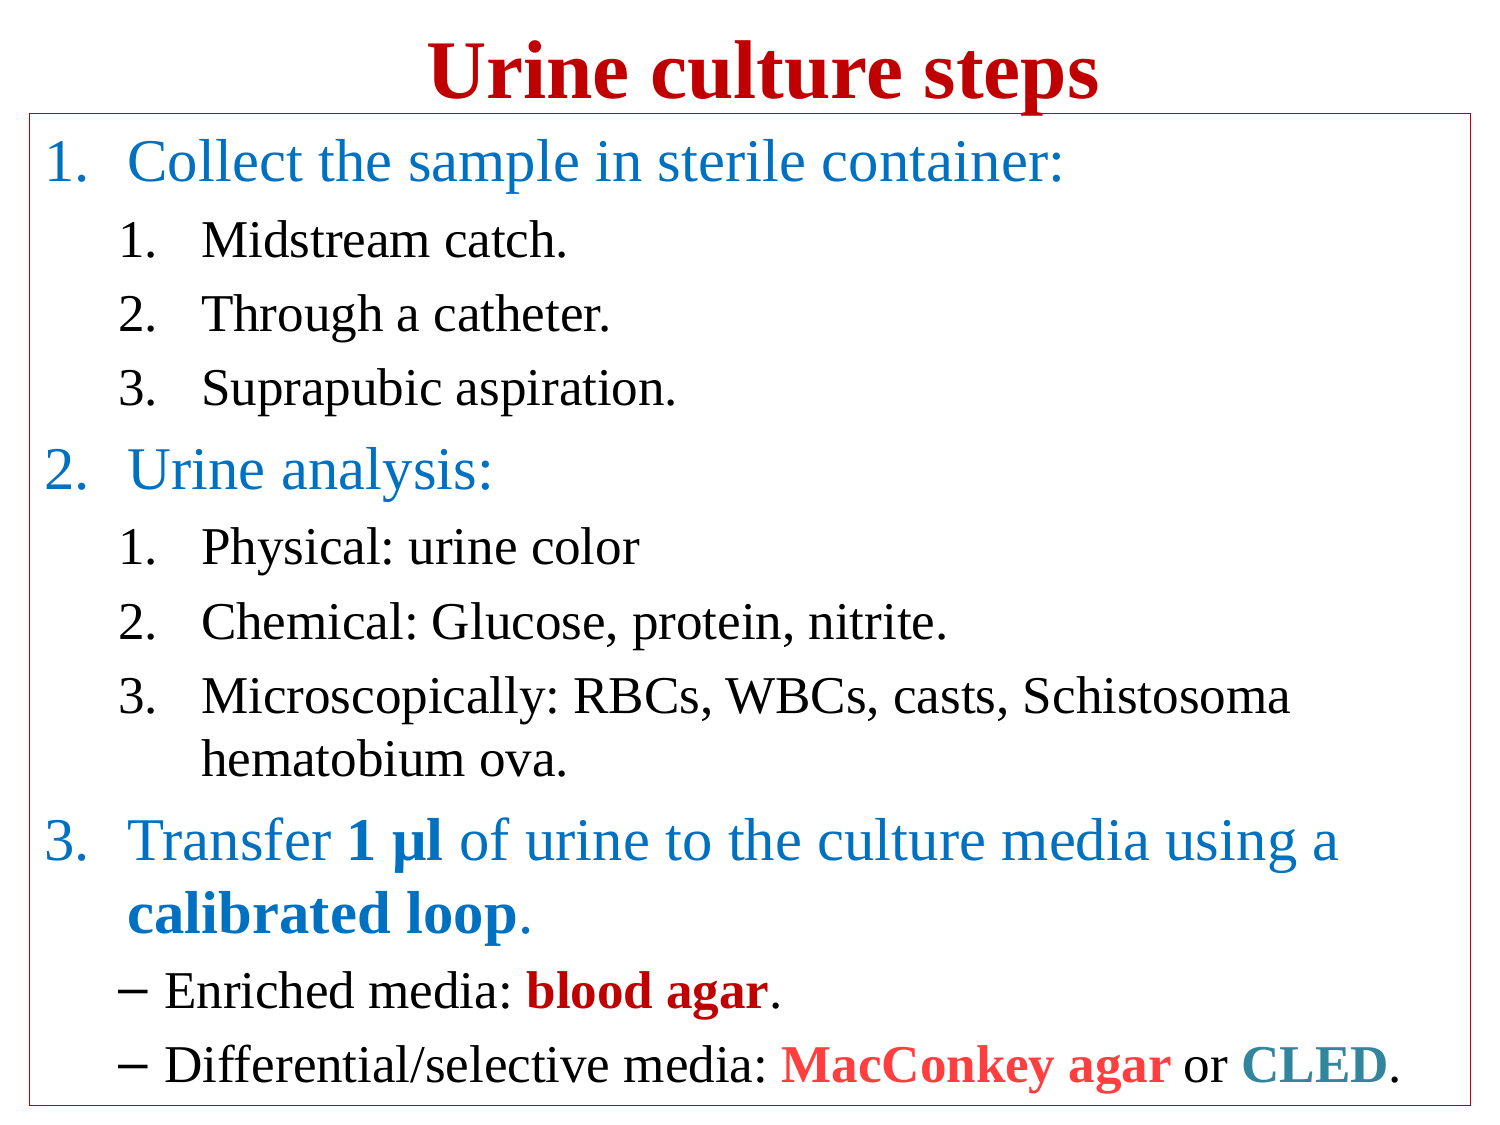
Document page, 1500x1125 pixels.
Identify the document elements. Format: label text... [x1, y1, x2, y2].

title Urine culture steps [88, 0, 1439, 113]
list Collect the sample in sterile container: Midstream catch. Through a catheter. Suprapubic aspiration. Urine analysis: Physical: urine color Chemical: Glucose, protein, nitrite. Microscopically: RBCs, WBCs, casts, Schistosoma hematobium ova. Transfer 1 μl of urine to the culture media using a calibrated loop. Enriched media: blood agar. Differential/selective media: MacConkey agar or CLED. [29, 113, 1471, 1106]
